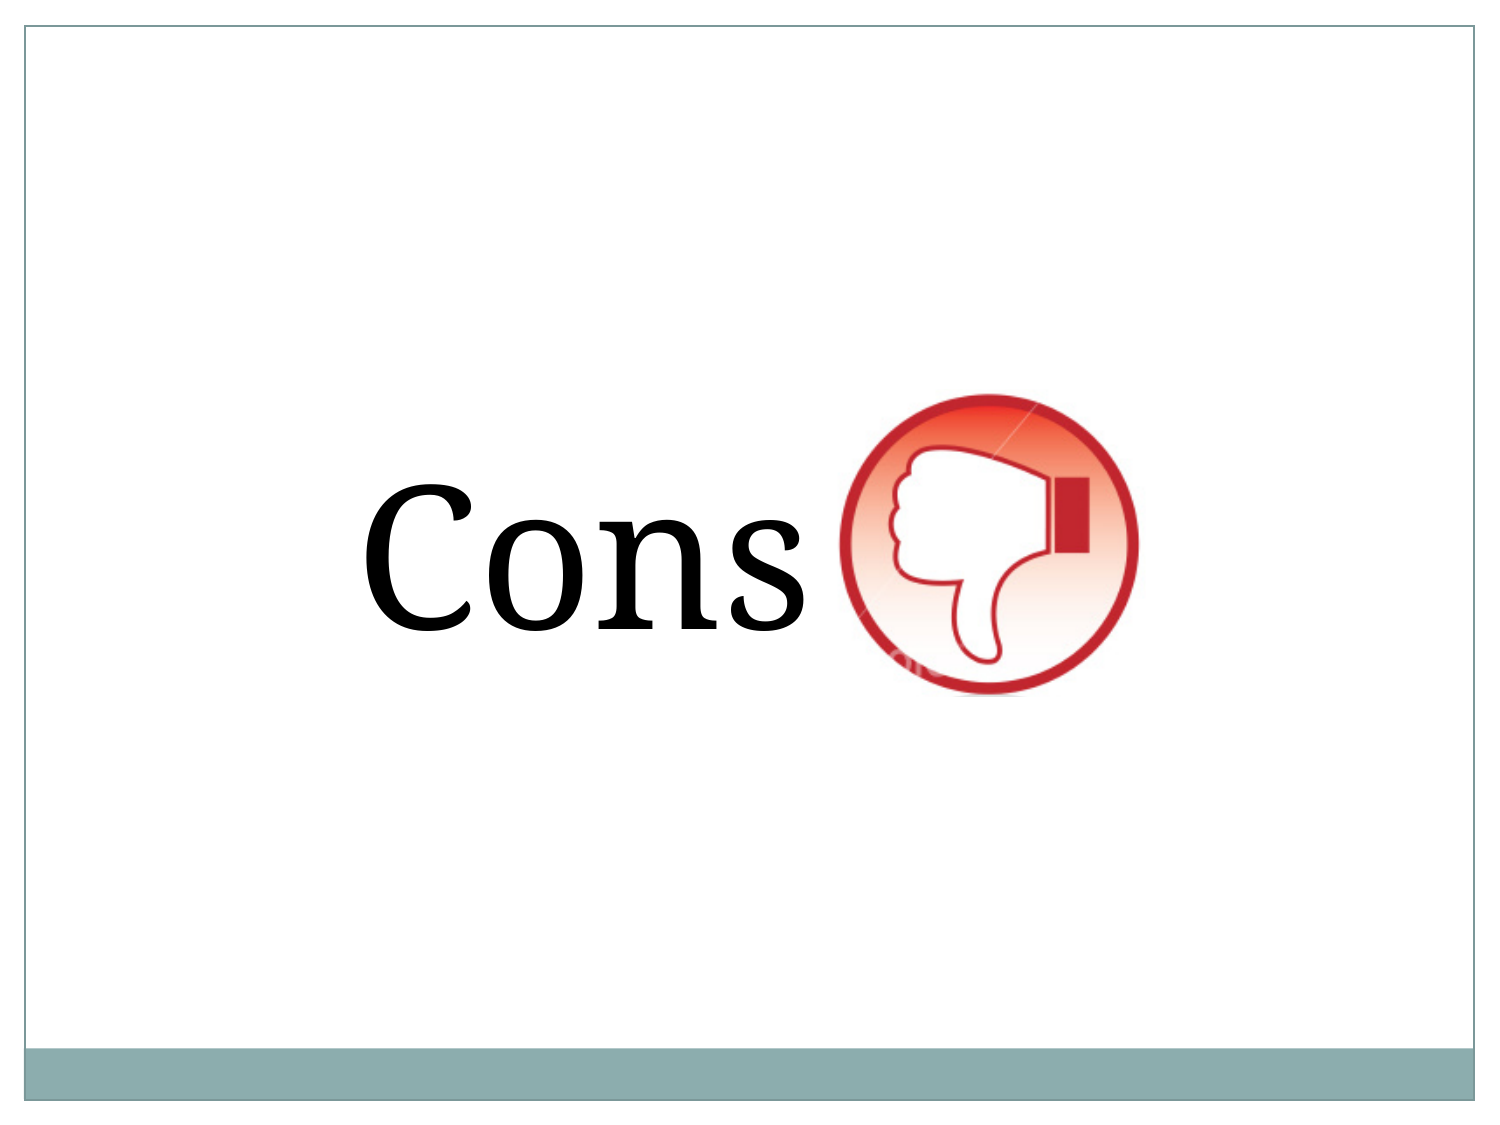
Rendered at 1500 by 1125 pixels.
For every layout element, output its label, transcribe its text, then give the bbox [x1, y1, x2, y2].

text_box Cons [340, 421, 824, 677]
picture [830, 389, 1146, 698]
